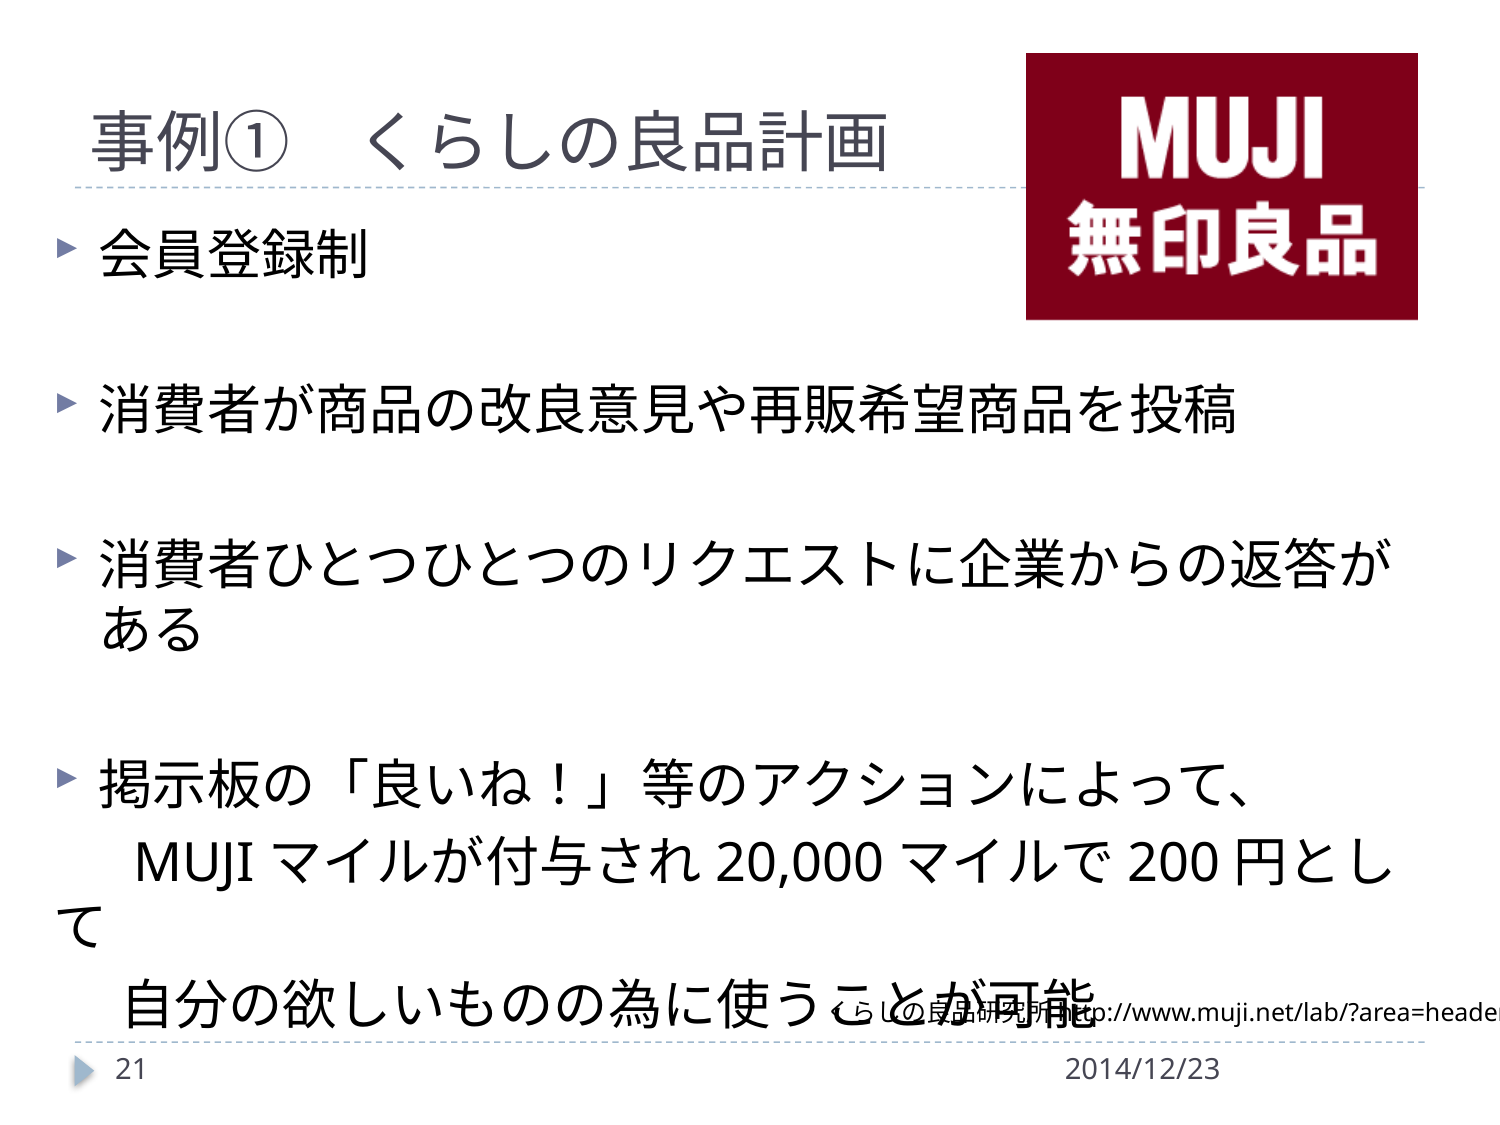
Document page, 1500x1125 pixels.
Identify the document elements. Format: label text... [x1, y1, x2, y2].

slide_number 21 [100, 1042, 426, 1103]
list 会員登録制 消費者が商品の改良意見や再販希望商品を投稿 消費者ひとつひとつのリクエストに企業からの返答がある 掲示板の「良いね！」等のアクションによって、 MUJIマイルが付与され20,000マイルで200円として 自分の欲しいものの為に使うことが可能 [38, 212, 1445, 1023]
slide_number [1050, 1042, 1426, 1103]
picture [1026, 53, 1418, 336]
text_box くらしの良品研究所http://www.muji.net/lab/?area=header [811, 989, 1500, 1034]
title 事例① くらしの良品計画 [75, 24, 1425, 188]
